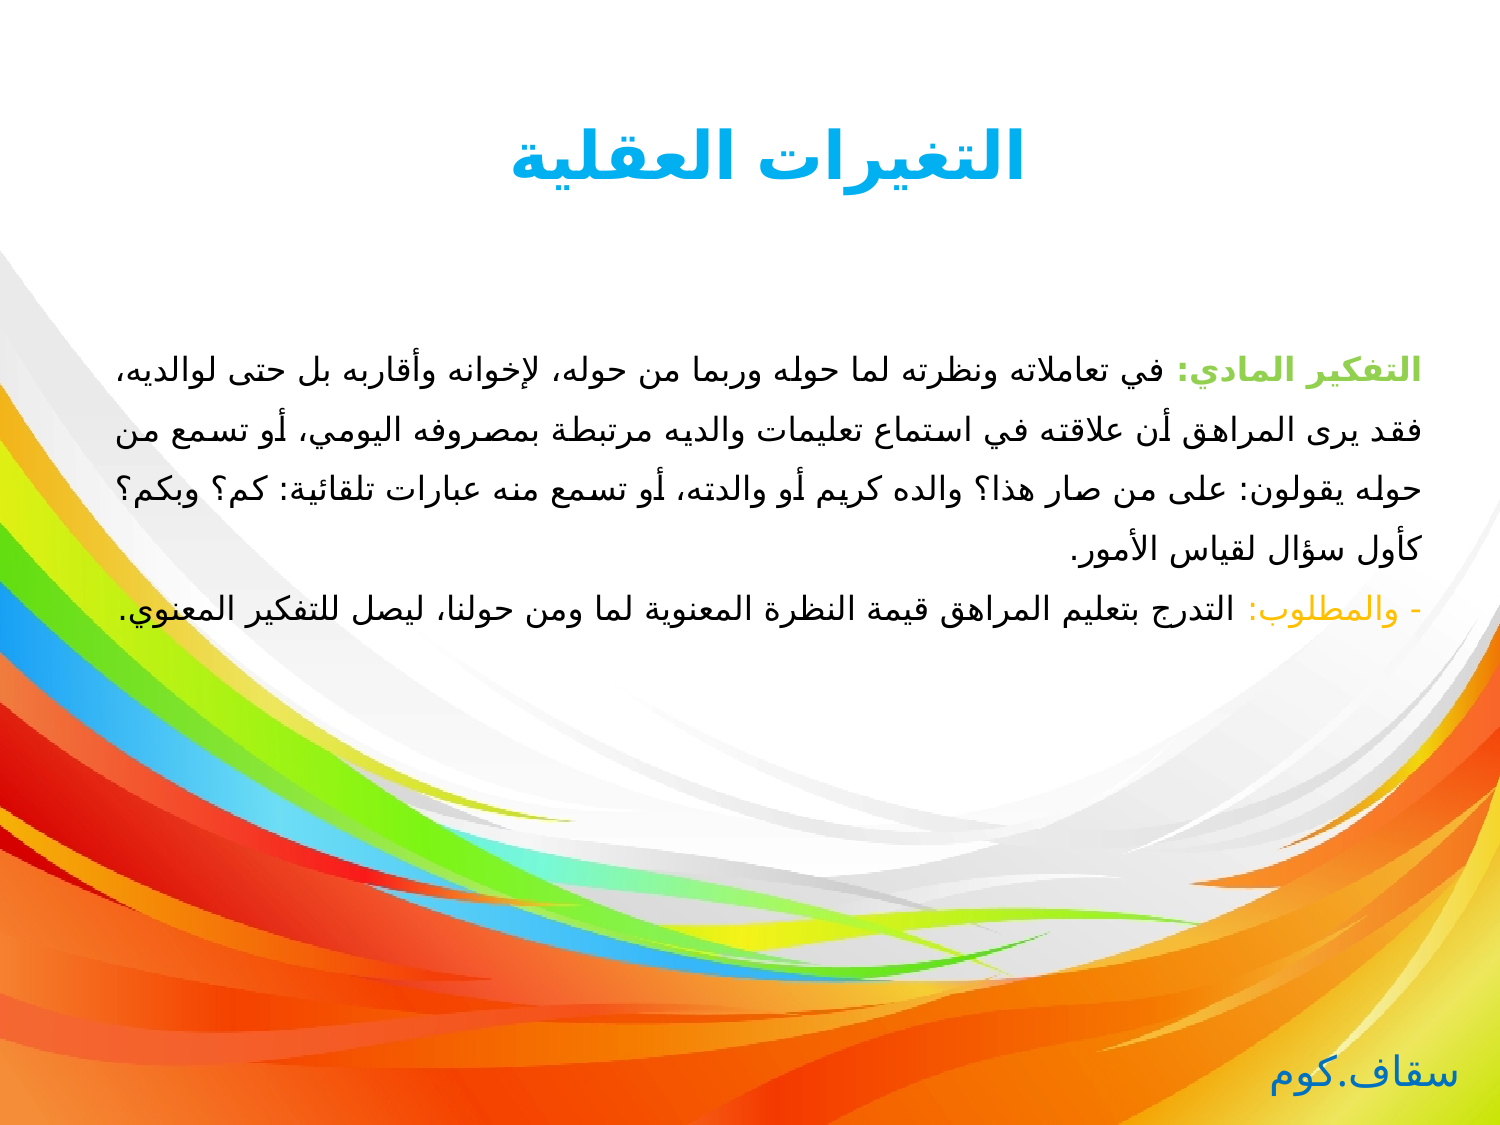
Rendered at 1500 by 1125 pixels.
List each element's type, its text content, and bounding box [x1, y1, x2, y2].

text_box التغيرات العقلية التفكير المادي: في تعاملاته ونظرته لما حوله وربما من حوله، لإخوانه وأقاربه بل حتى لوالديه، فقد يرى المراهق أن علاقته في استماع تعليمات والديه مرتبطة بمصروفه اليومي، أو تسمع من حوله يقولون: على من صار هذا؟ والده كريم أو والدته، أو تسمع منه عبارات تلقائية: كم؟ وبكم؟ كأول سؤال لقياس الأمور. - والمطلوب: التدرج بتعليم المراهق قيمة النظرة المعنوية لما ومن حولنا، ليصل للتفكير المعنوي. [99, 65, 1438, 635]
picture [0, 0, 1500, 1125]
